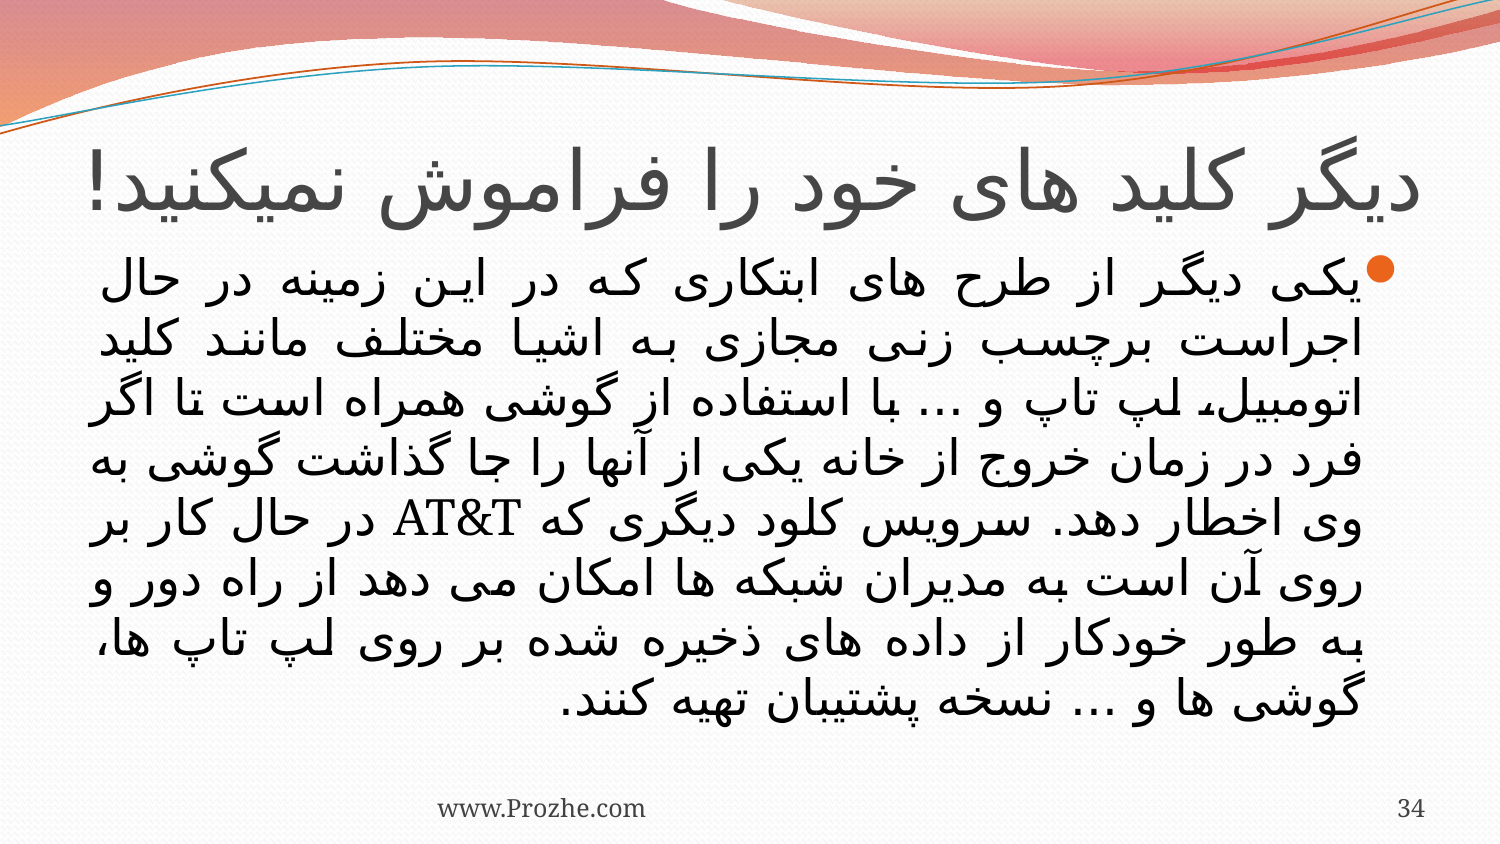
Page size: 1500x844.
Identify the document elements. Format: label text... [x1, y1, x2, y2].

slide_number 34 [1299, 782, 1425, 827]
title ديگر کليد های خود را فراموش نميکنيد! [75, 86, 1425, 228]
list یکی دیگر از طرح های ابتکاری که در این زمینه در حال اجراست برچسب زنی مجازی به اشیا مختلف مانند کلید اتومبیل، لپ تاپ و ... با استفاده از گوشی همراه است تا اگر فرد در زمان خروج از خانه یکی از آنها را جا گذاشت گوشی به وی اخطار دهد. سرویس کلود دیگری که AT&T در حال کار بر روی آن است به مدیران شبکه ها امکان می دهد از راه دور و به طور خودکار از داده های ذخیره شده بر روی لپ تاپ ها، گوشی ها و ... نسخه پشتیبان تهیه کنند. [75, 238, 1425, 779]
footer www.Prozhe.com [437, 782, 988, 827]
